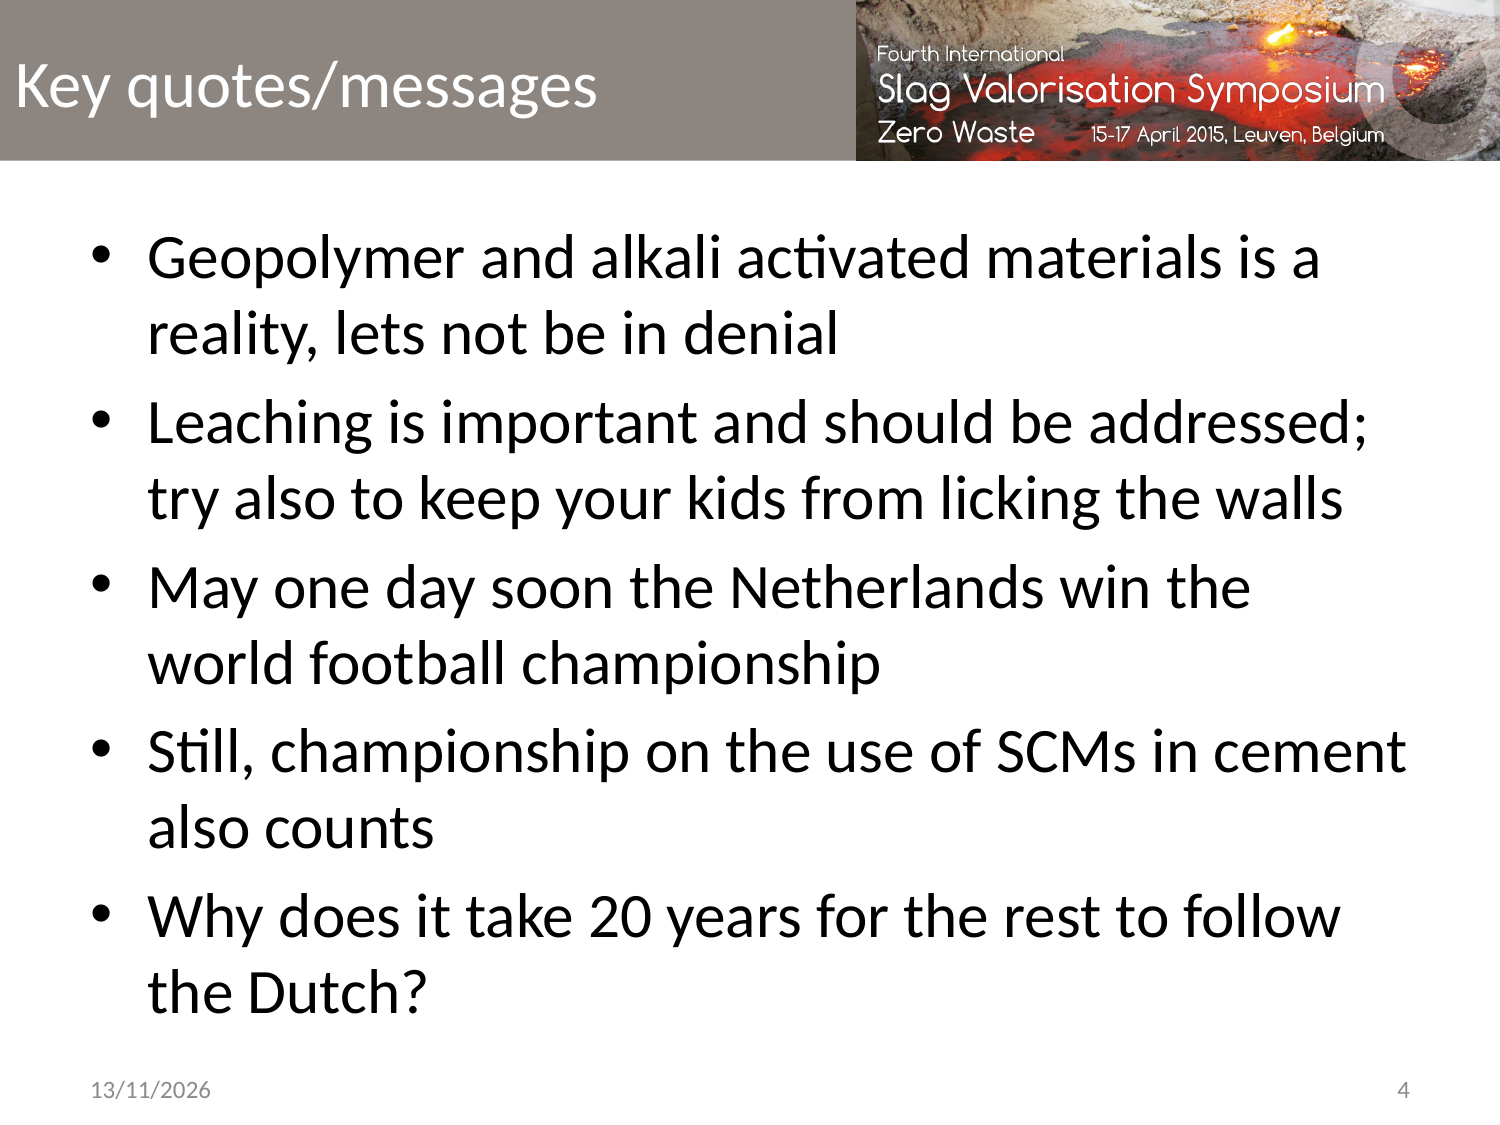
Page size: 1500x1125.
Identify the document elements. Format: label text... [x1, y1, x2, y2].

slide_number 4 [1074, 1058, 1425, 1119]
title Key quotes/messages [0, 0, 857, 161]
list Geopolymer and alkali activated materials is a reality, lets not be in denial Leaching is important and should be addressed; try also to keep your kids from licking the walls May one day soon the Netherlands win the world football championship Still, championship on the use of SCMs in cement also counts Why does it take 20 years for the rest to follow the Dutch? [75, 208, 1425, 1047]
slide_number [75, 1058, 425, 1119]
picture [857, 0, 1500, 161]
